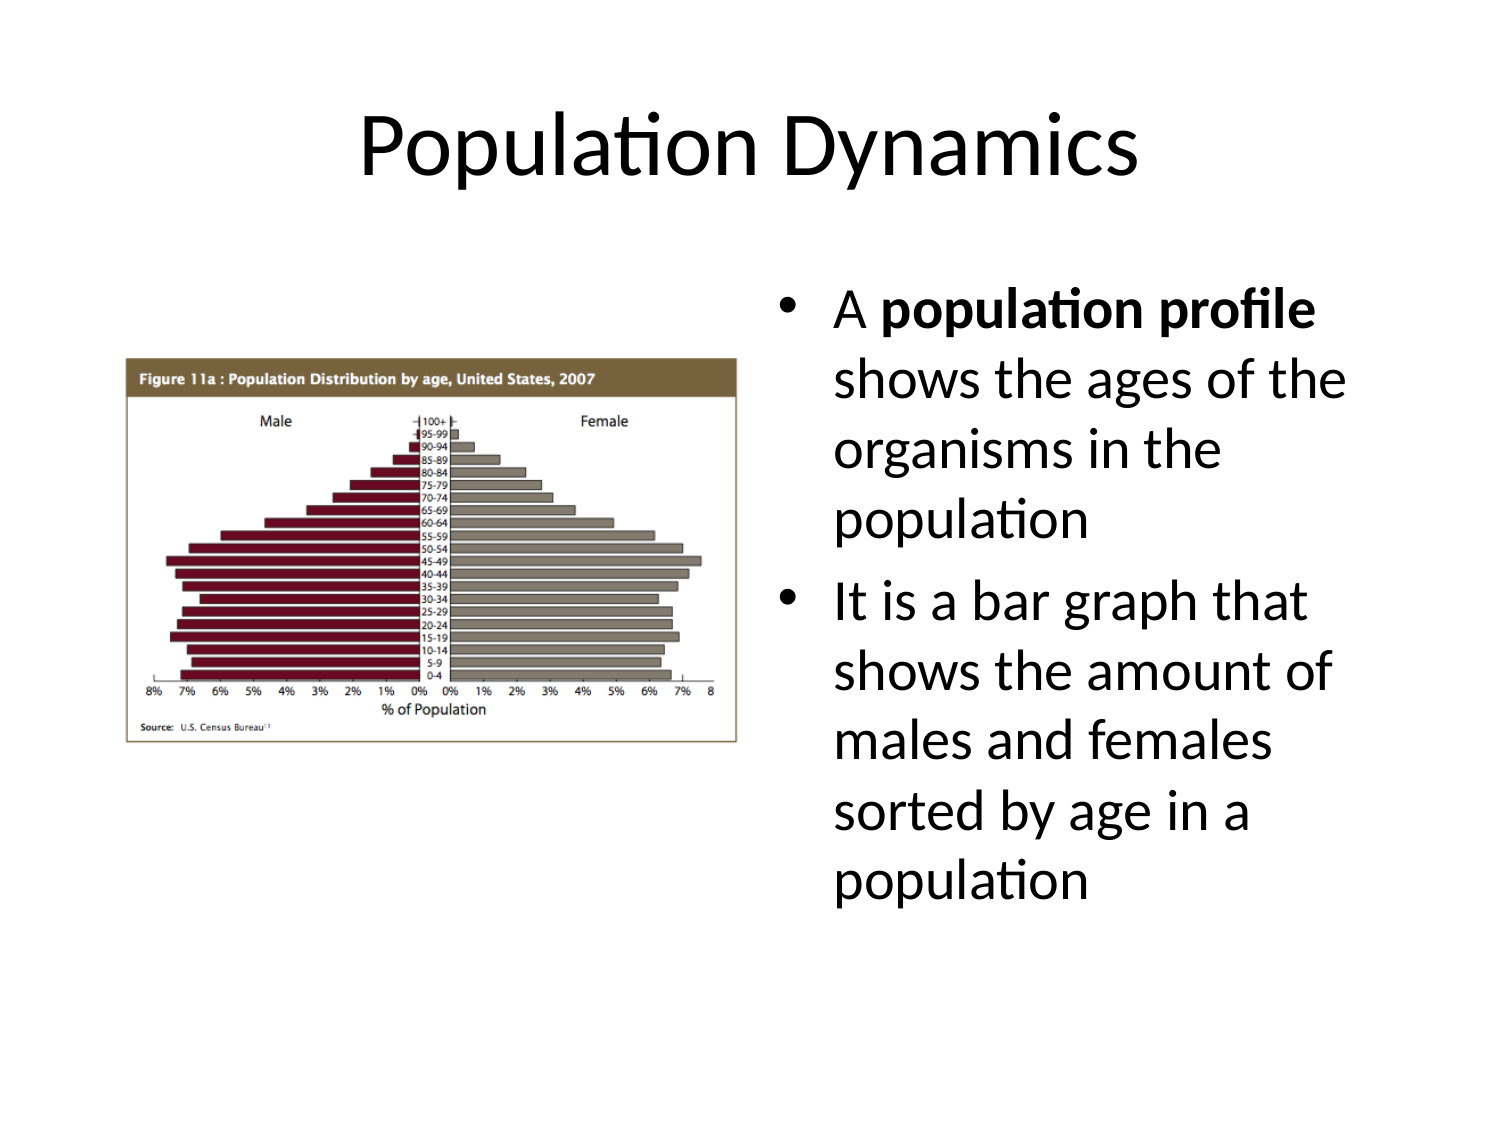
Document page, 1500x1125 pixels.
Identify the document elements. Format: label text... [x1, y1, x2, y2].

picture [112, 349, 748, 751]
title Population Dynamics [75, 45, 1425, 233]
list A population profile shows the ages of the organisms in the population It is a bar graph that shows the amount of males and females sorted by age in a population [762, 262, 1425, 1005]
